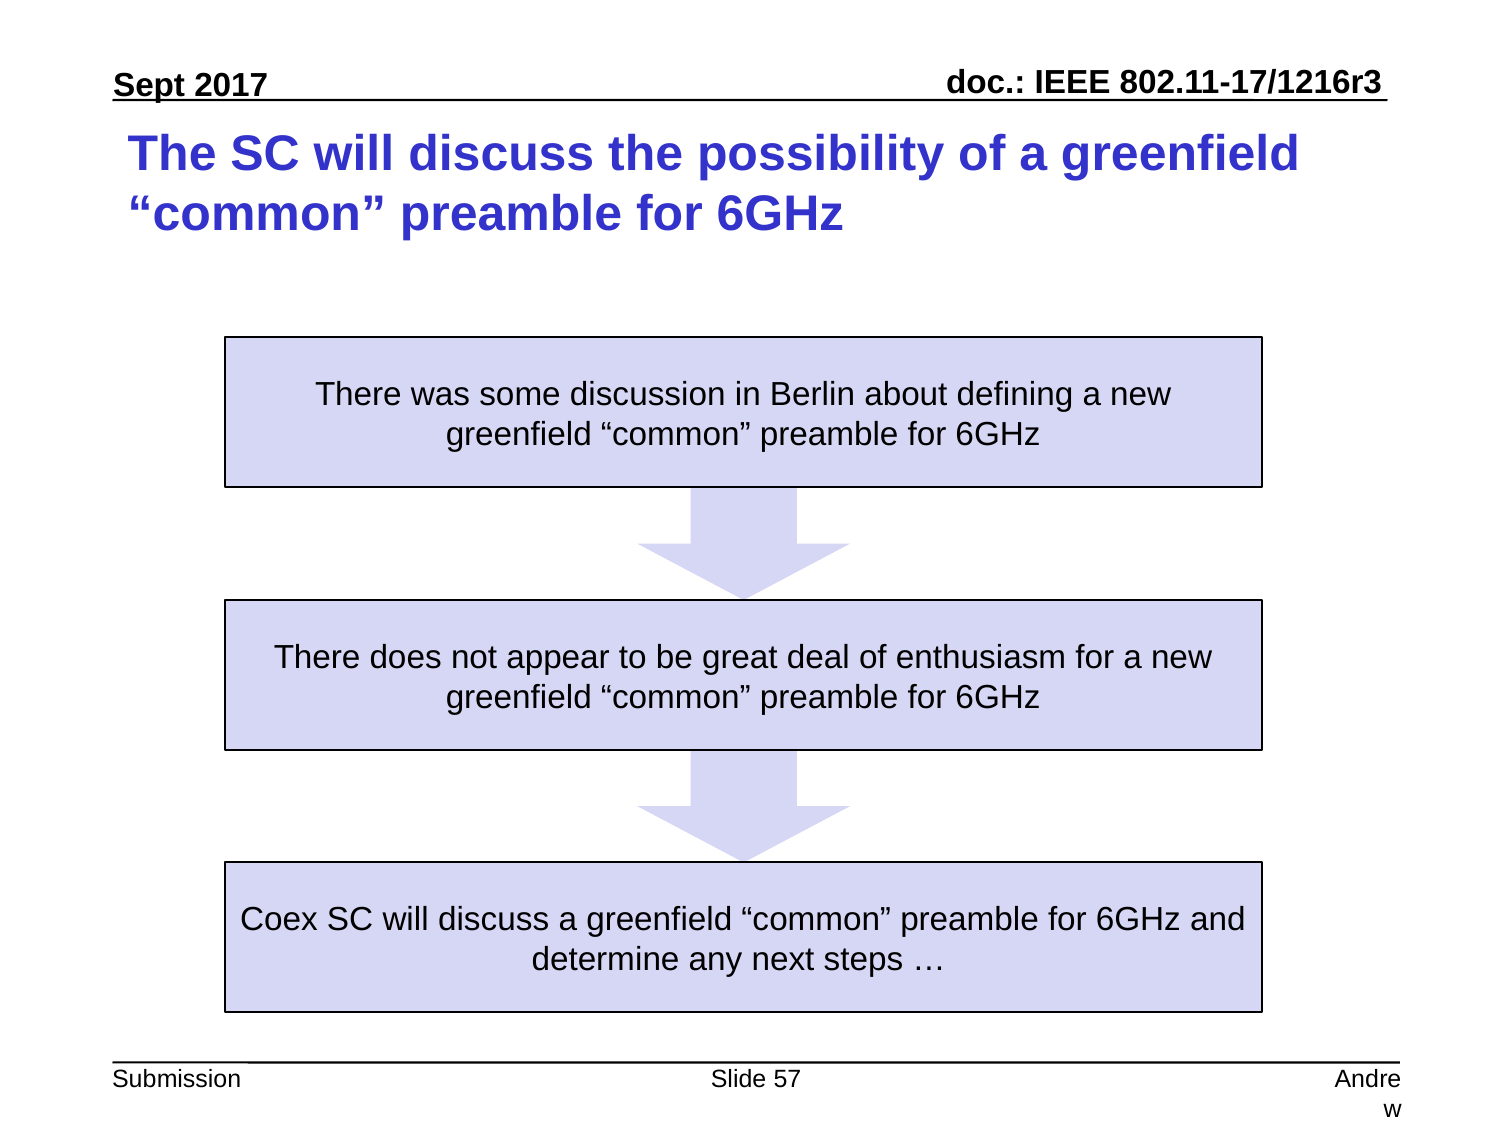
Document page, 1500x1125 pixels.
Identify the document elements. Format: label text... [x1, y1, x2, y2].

text_box There was some discussion in Berlin about defining a new greenfield “common” preamble for 6GHz [224, 337, 1263, 488]
title The SC will discuss the possibility of a greenfield “common” preamble for 6GHz [112, 112, 1388, 288]
text_box [637, 488, 850, 599]
slide_number Slide 57 [709, 1061, 803, 1093]
text_box Coex SC will discuss a greenfield “common” preamble for 6GHz and determine any next steps … [224, 862, 1263, 1013]
text_box [637, 750, 850, 862]
footer Andrew Myles, Cisco [1320, 1061, 1402, 1093]
text_box There does not appear to be great deal of enthusiasm for a new greenfield “common” preamble for 6GHz [224, 599, 1263, 750]
